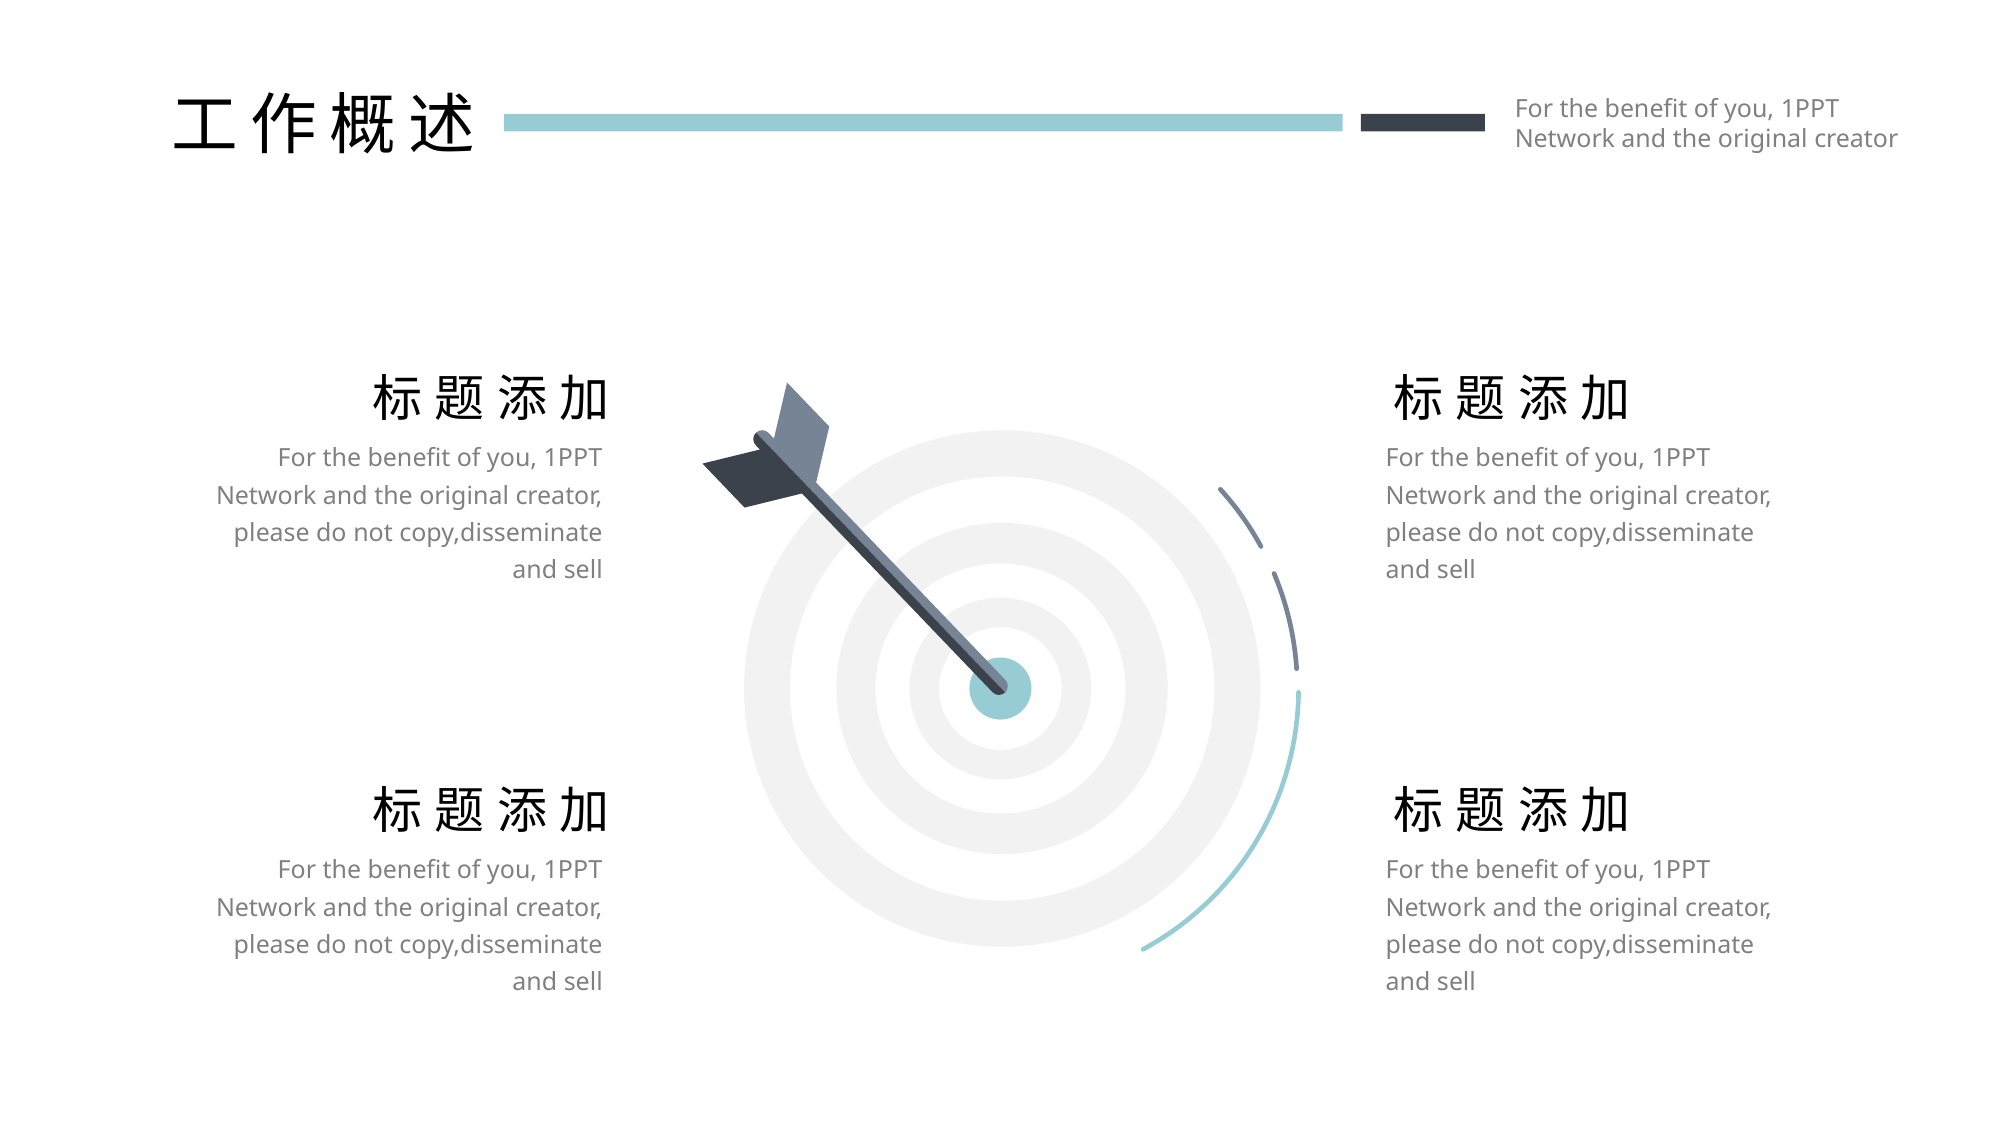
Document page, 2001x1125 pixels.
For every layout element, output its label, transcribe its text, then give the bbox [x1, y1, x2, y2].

text_box For the benefit of you, 1PPT Network and the original creator [1500, 84, 1940, 160]
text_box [183, 359, 633, 594]
text_box [1360, 113, 1486, 132]
text_box 工作概述 [156, 74, 491, 170]
text_box [503, 113, 1344, 132]
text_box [1370, 359, 1806, 594]
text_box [704, 370, 1299, 985]
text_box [183, 771, 633, 1006]
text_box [1370, 771, 1806, 1006]
